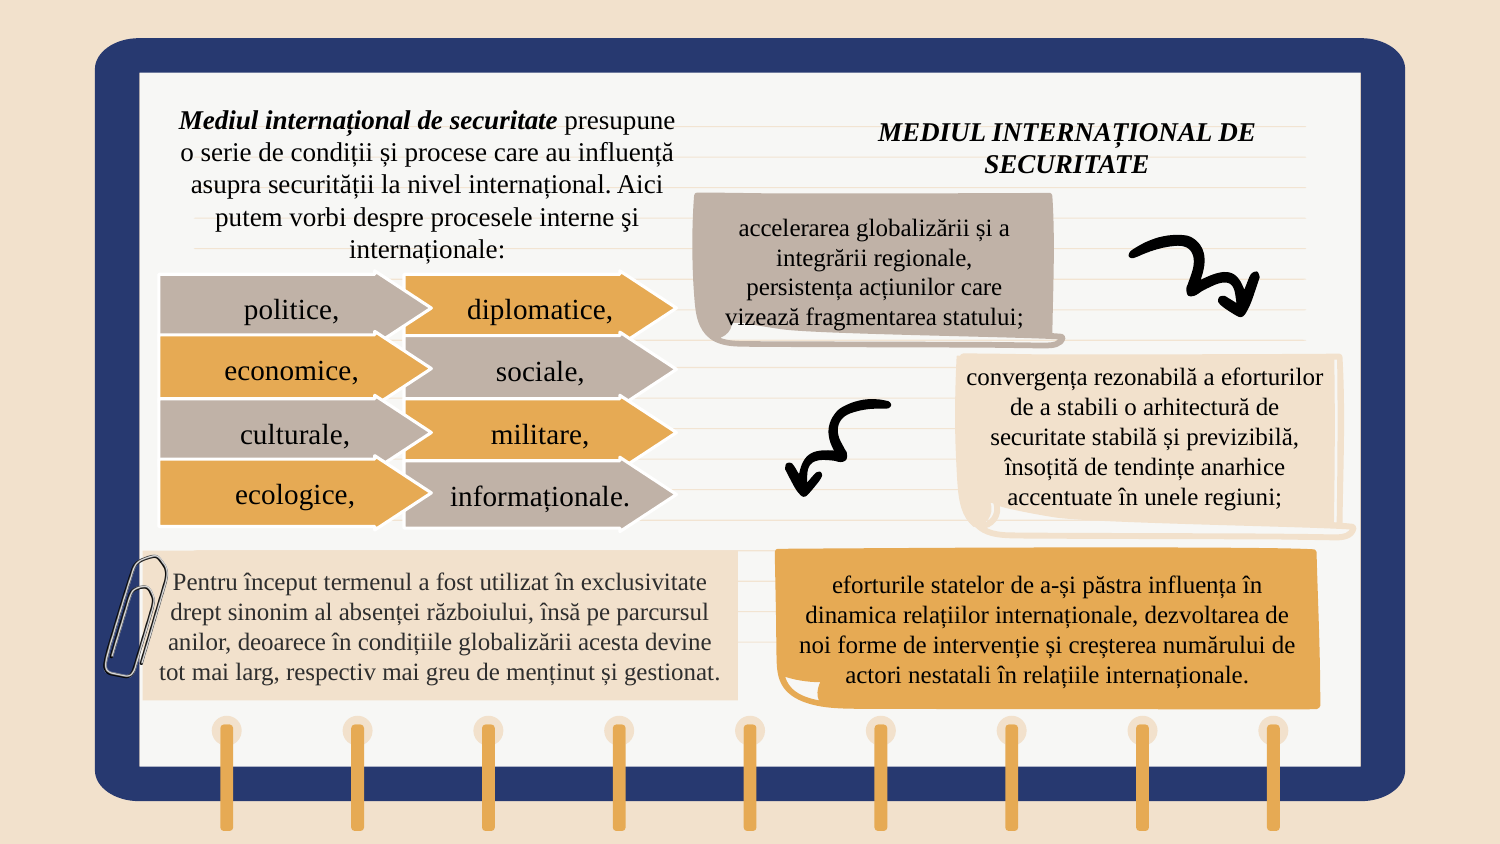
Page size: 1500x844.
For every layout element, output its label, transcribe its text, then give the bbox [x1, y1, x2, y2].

text_box sociale, [404, 332, 677, 401]
text_box informaționale. [404, 457, 677, 532]
text_box [777, 549, 1318, 707]
picture [65, 549, 206, 686]
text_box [694, 194, 1274, 347]
text_box ecologice, [158, 455, 432, 531]
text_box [776, 345, 1355, 539]
text_box militare, [404, 395, 677, 463]
text_box culturale, [158, 395, 432, 463]
text_box eforturile statelor de a-și păstra influența în dinamica relațiilor internaționale, dezvoltarea de noi forme de intervenție și creșterea numărului de actori nestatali în relațiile internaționale. [779, 551, 1316, 706]
text_box Pentru început termenul a fost utilizat în exclusivitate drept sinonim al absenței războiului, însă pe parcursul anilor, deoarece în condițiile globalizării acesta devine tot mai larg, respectiv mai greu de menținut și gestionat. [142, 550, 738, 701]
text_box economice, [158, 331, 432, 400]
text_box diplomatice, [404, 270, 677, 338]
text_box Mediul internațional de securitate presupune o serie de condiții și procese care au influență asupra securității la nivel internațional. Aici putem vorbi despre procesele interne şi internaționale: [156, 86, 698, 280]
text_box MEDIUL INTERNAȚIONAL DE SECURITATE [820, 99, 1313, 194]
text_box politice, [158, 270, 432, 338]
